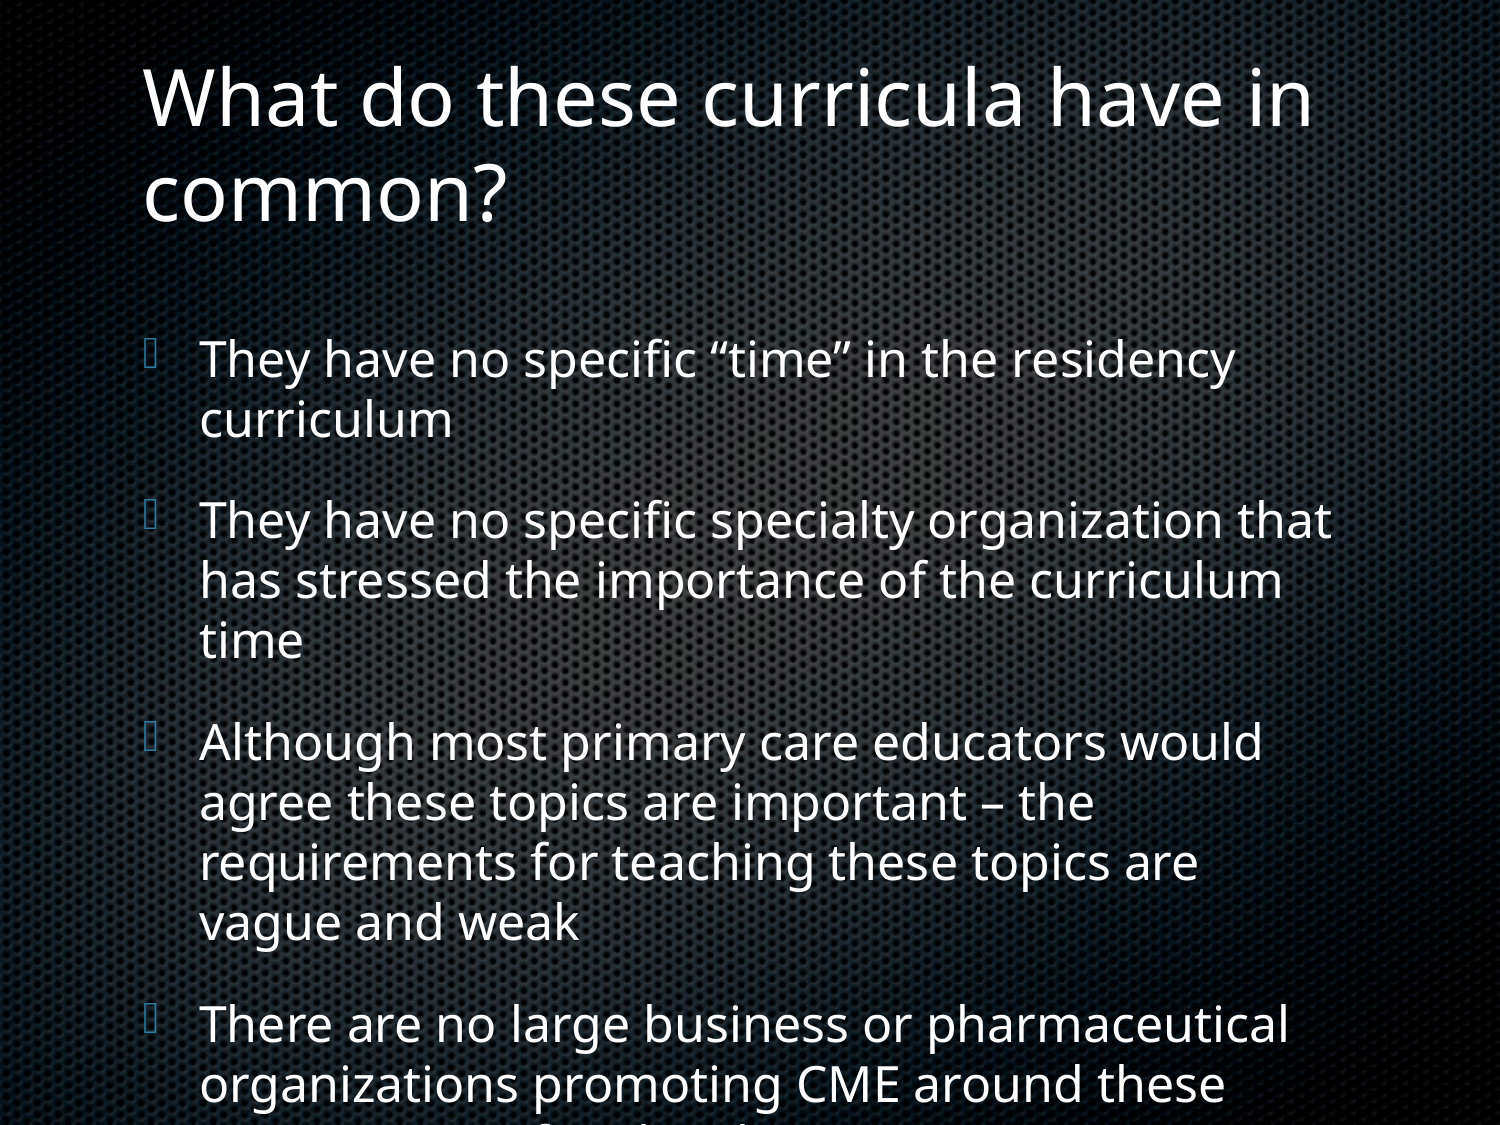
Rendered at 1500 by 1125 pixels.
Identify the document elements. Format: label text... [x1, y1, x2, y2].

title What do these curricula have in common? [127, 48, 1373, 237]
picture [0, 0, 1500, 1125]
list They have no specific “time” in the residency curriculum They have no specific specialty organization that has stressed the importance of the curriculum time Although most primary care educators would agree these topics are important – the requirements for teaching these topics are vague and weak There are no large business or pharmaceutical organizations promoting CME around these topics – so no free lunches [127, 319, 1373, 978]
